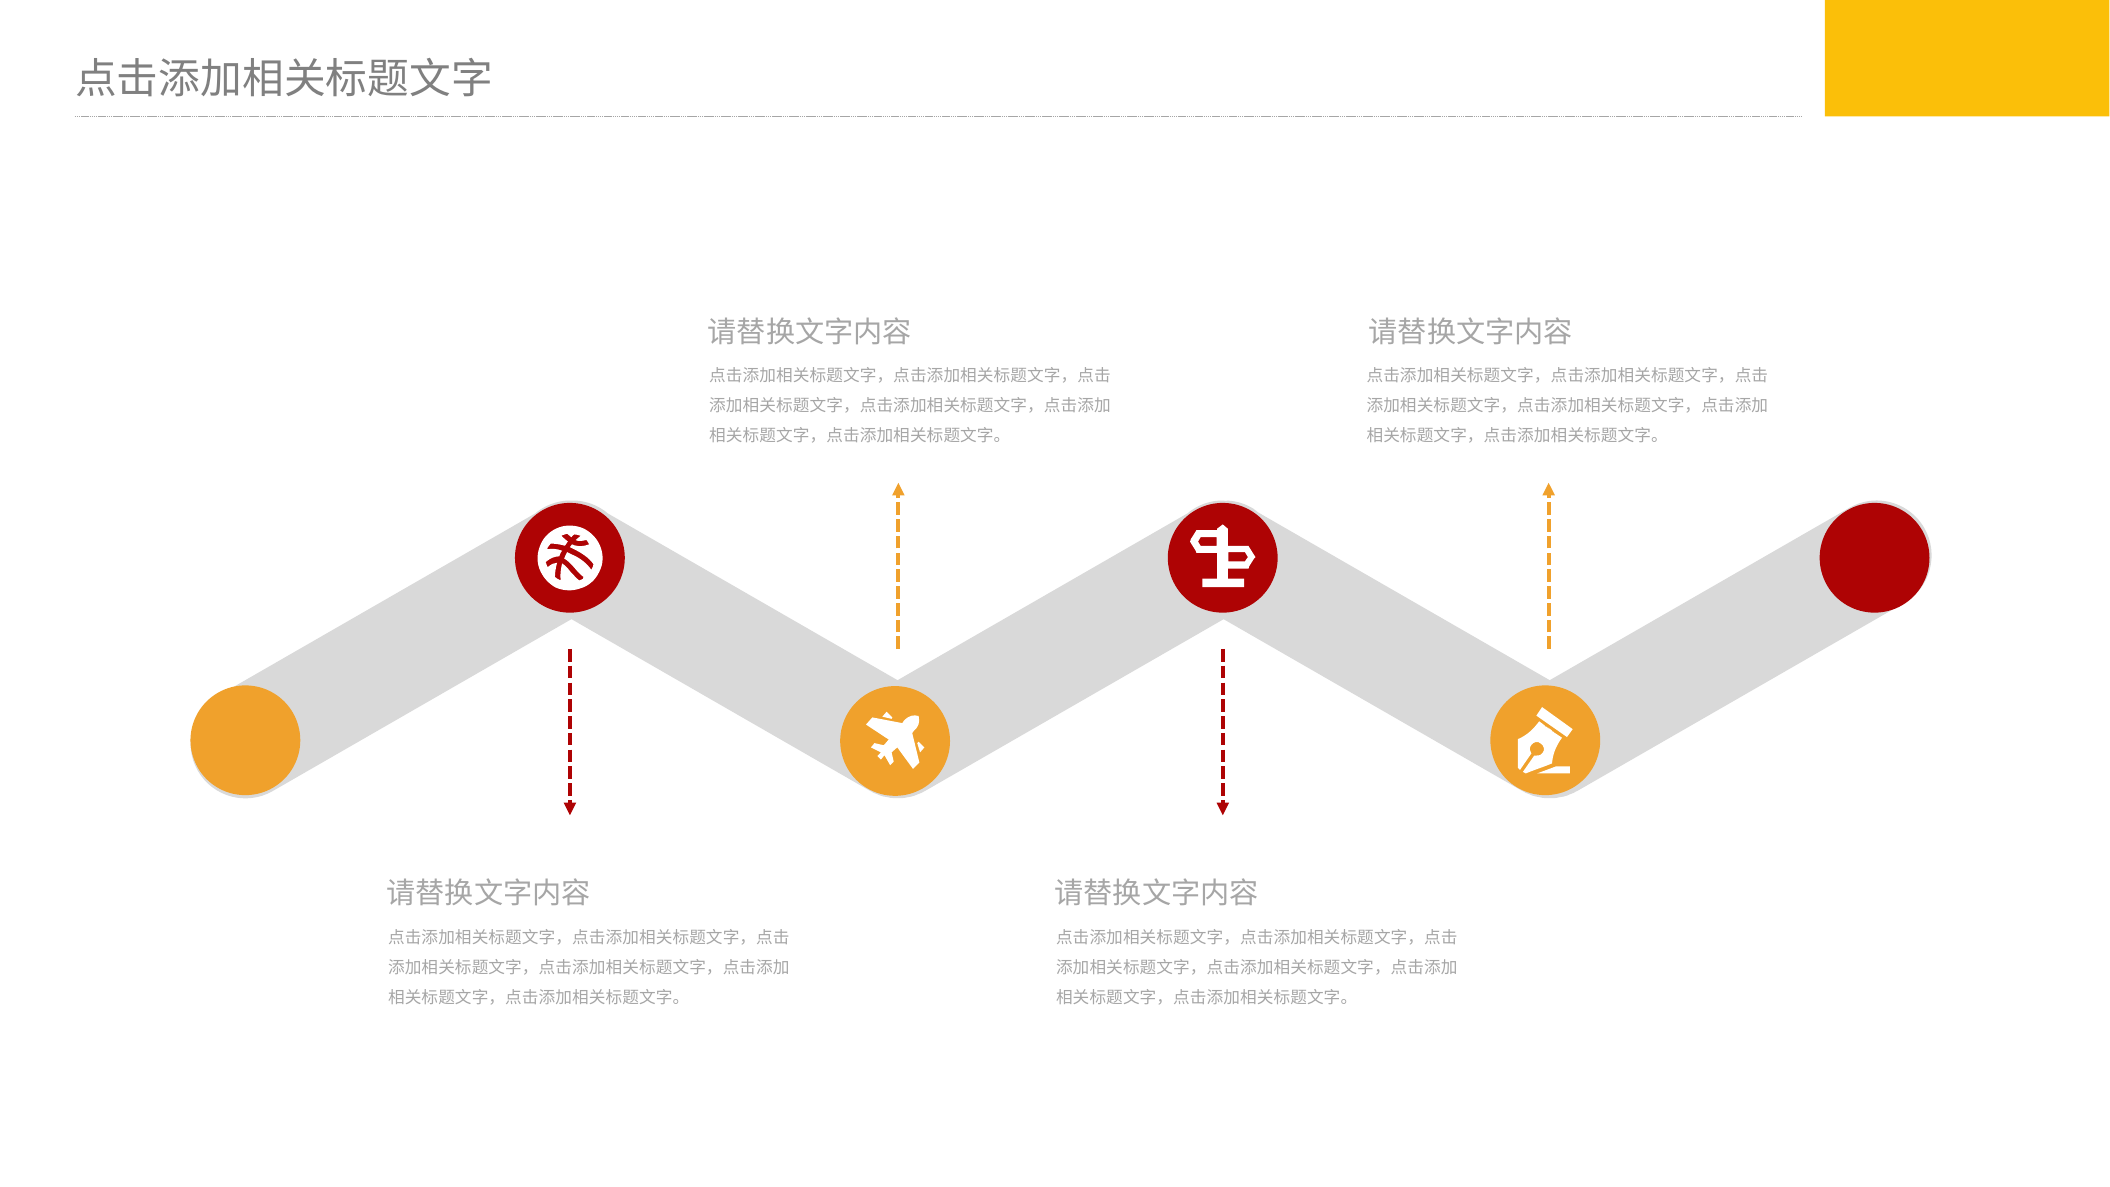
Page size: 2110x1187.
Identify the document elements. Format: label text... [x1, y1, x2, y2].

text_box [190, 268, 1930, 1030]
text_box 点击添加相关标题文字 [59, 44, 563, 107]
